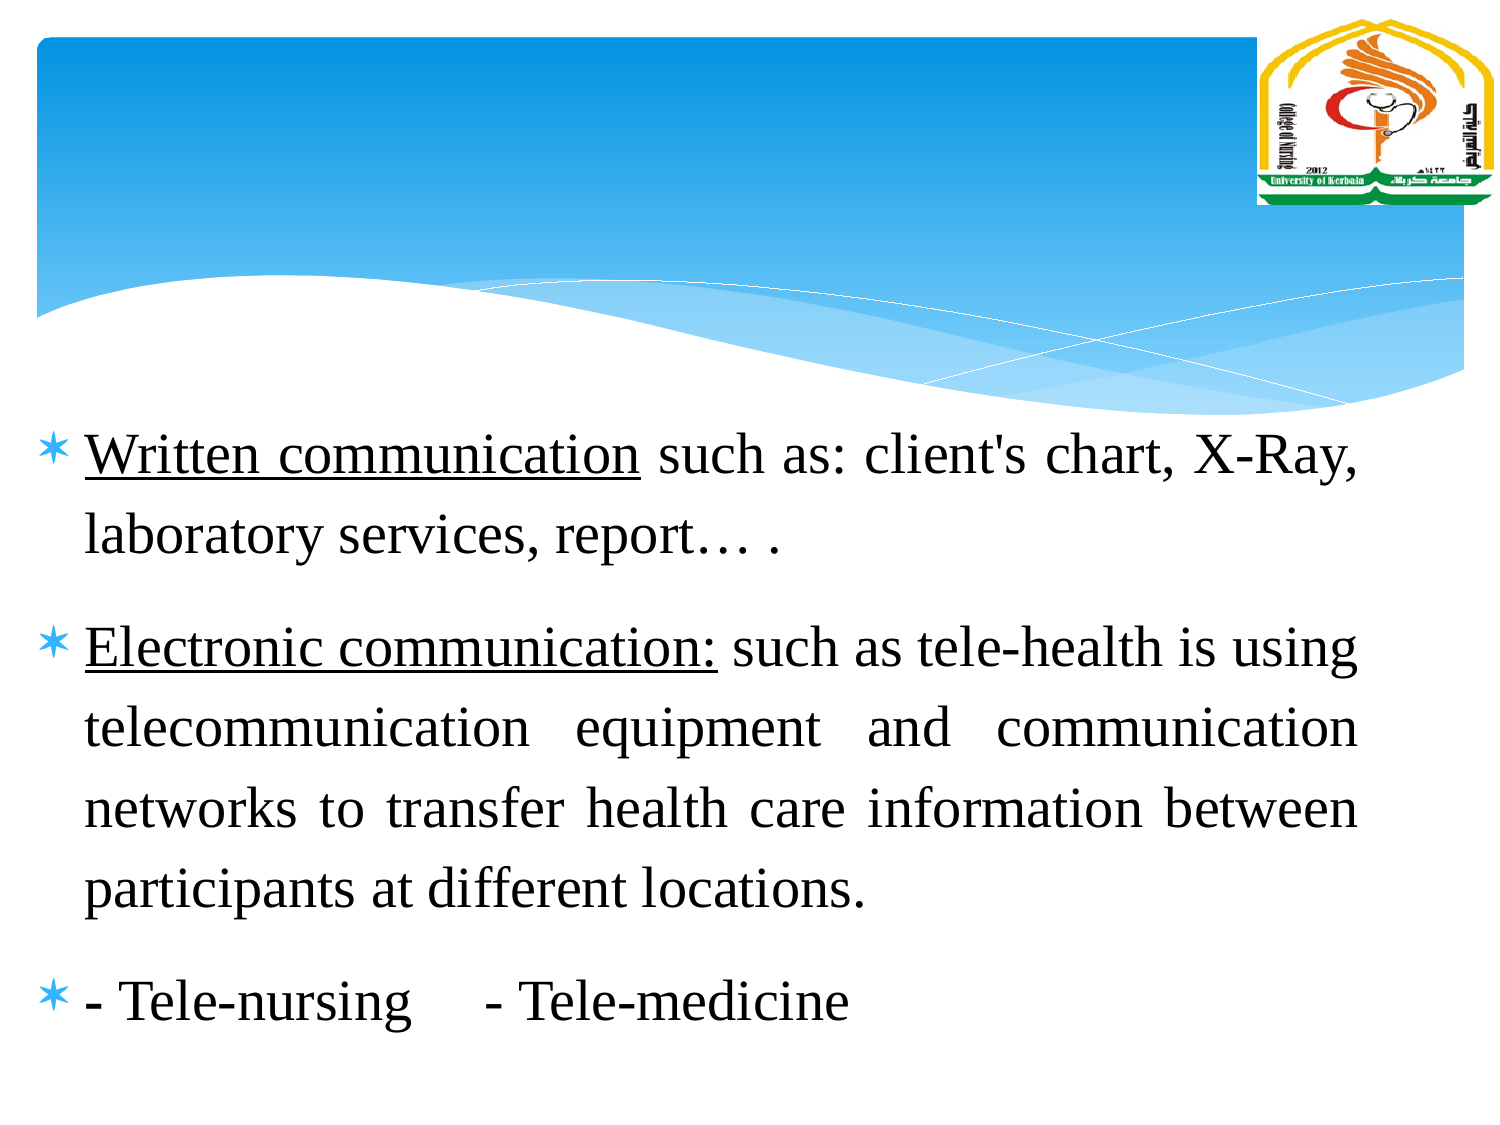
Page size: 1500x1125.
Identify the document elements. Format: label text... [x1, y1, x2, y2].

list Written communication such as: client's chart, X-Ray, laboratory services, report… . Electronic communication: such as tele-health is using telecommunication equipment and communication networks to transfer health care information between participants at different locations. - Tele-nursing - Tele-medicine [24, 397, 1375, 1053]
picture [1257, 18, 1495, 206]
